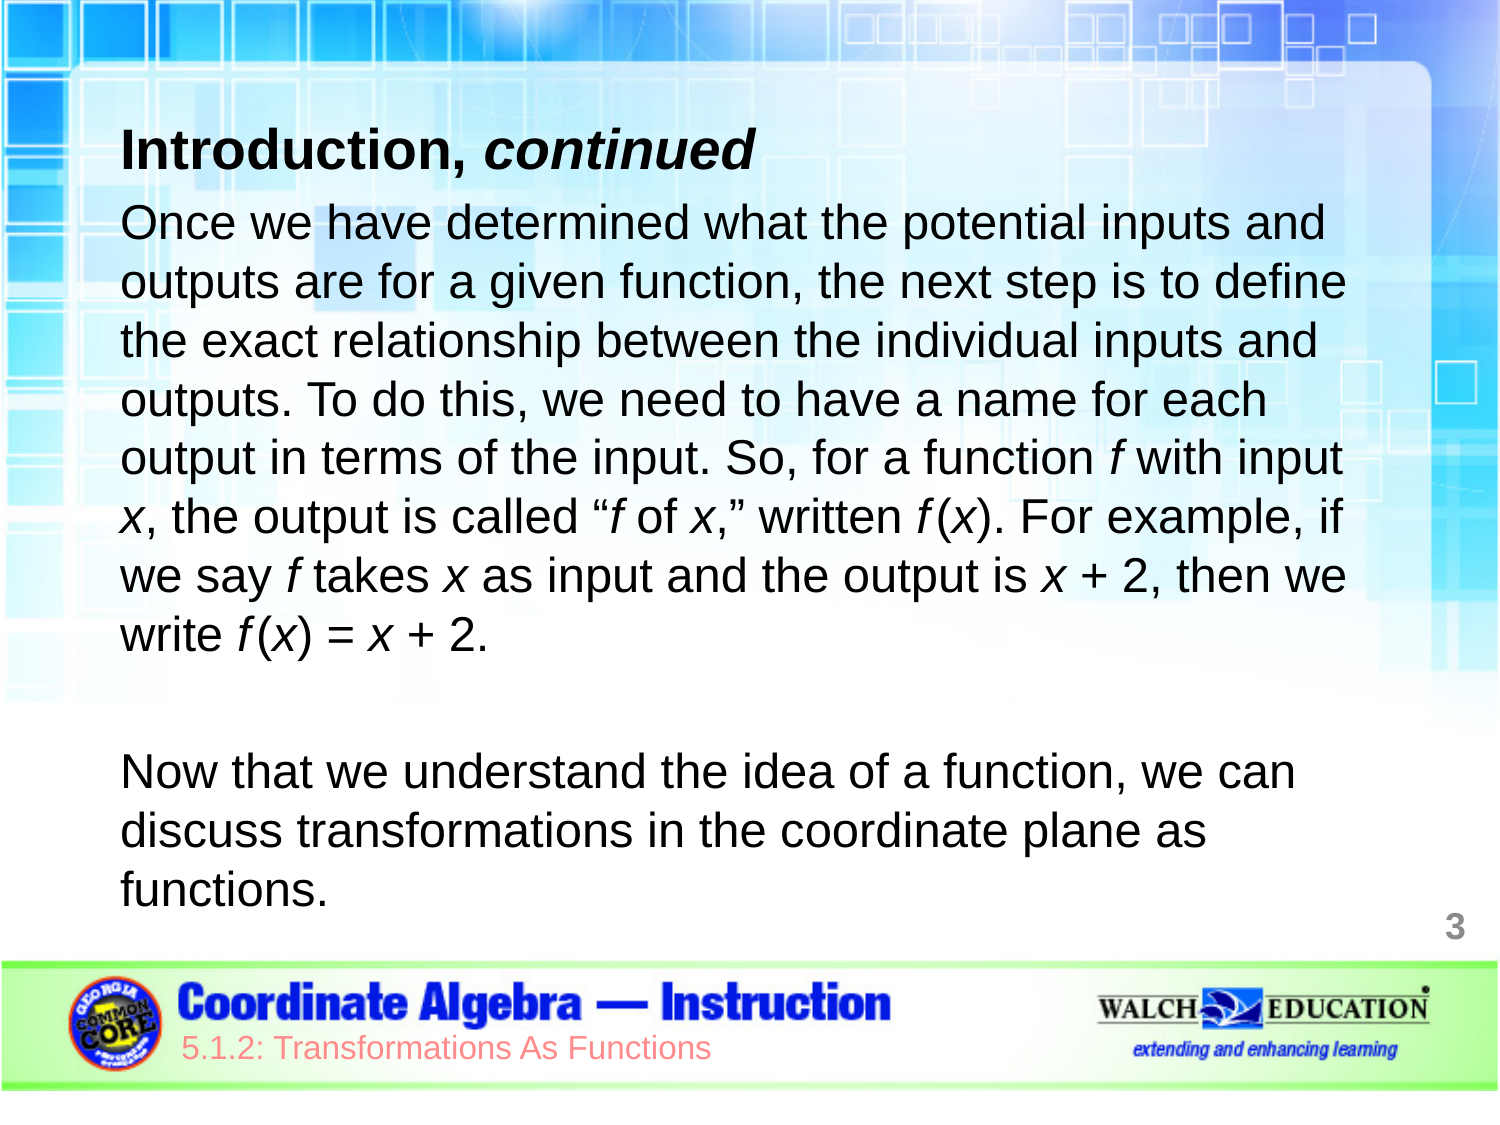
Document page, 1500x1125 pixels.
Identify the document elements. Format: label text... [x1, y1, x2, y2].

slide_number 3 [1361, 901, 1481, 949]
footer 5.1.2: Transformations As Functions [166, 1024, 1080, 1069]
subtitle Introduction, continued Once we have determined what the potential inputs and outputs are for a given function, the next step is to define the exact relationship between the individual inputs and outputs. To do this, we need to have a name for each output in terms of the input. So, for a function f with input x, the output is called “f of x,” written f (x). For example, if we say f takes x as input and the output is x + 2, then we write f (x) = x + 2. Now that we understand the idea of a function, we can discuss transformations in the coordinate plane as functions. [105, 105, 1405, 925]
picture [1, 0, 1500, 1091]
